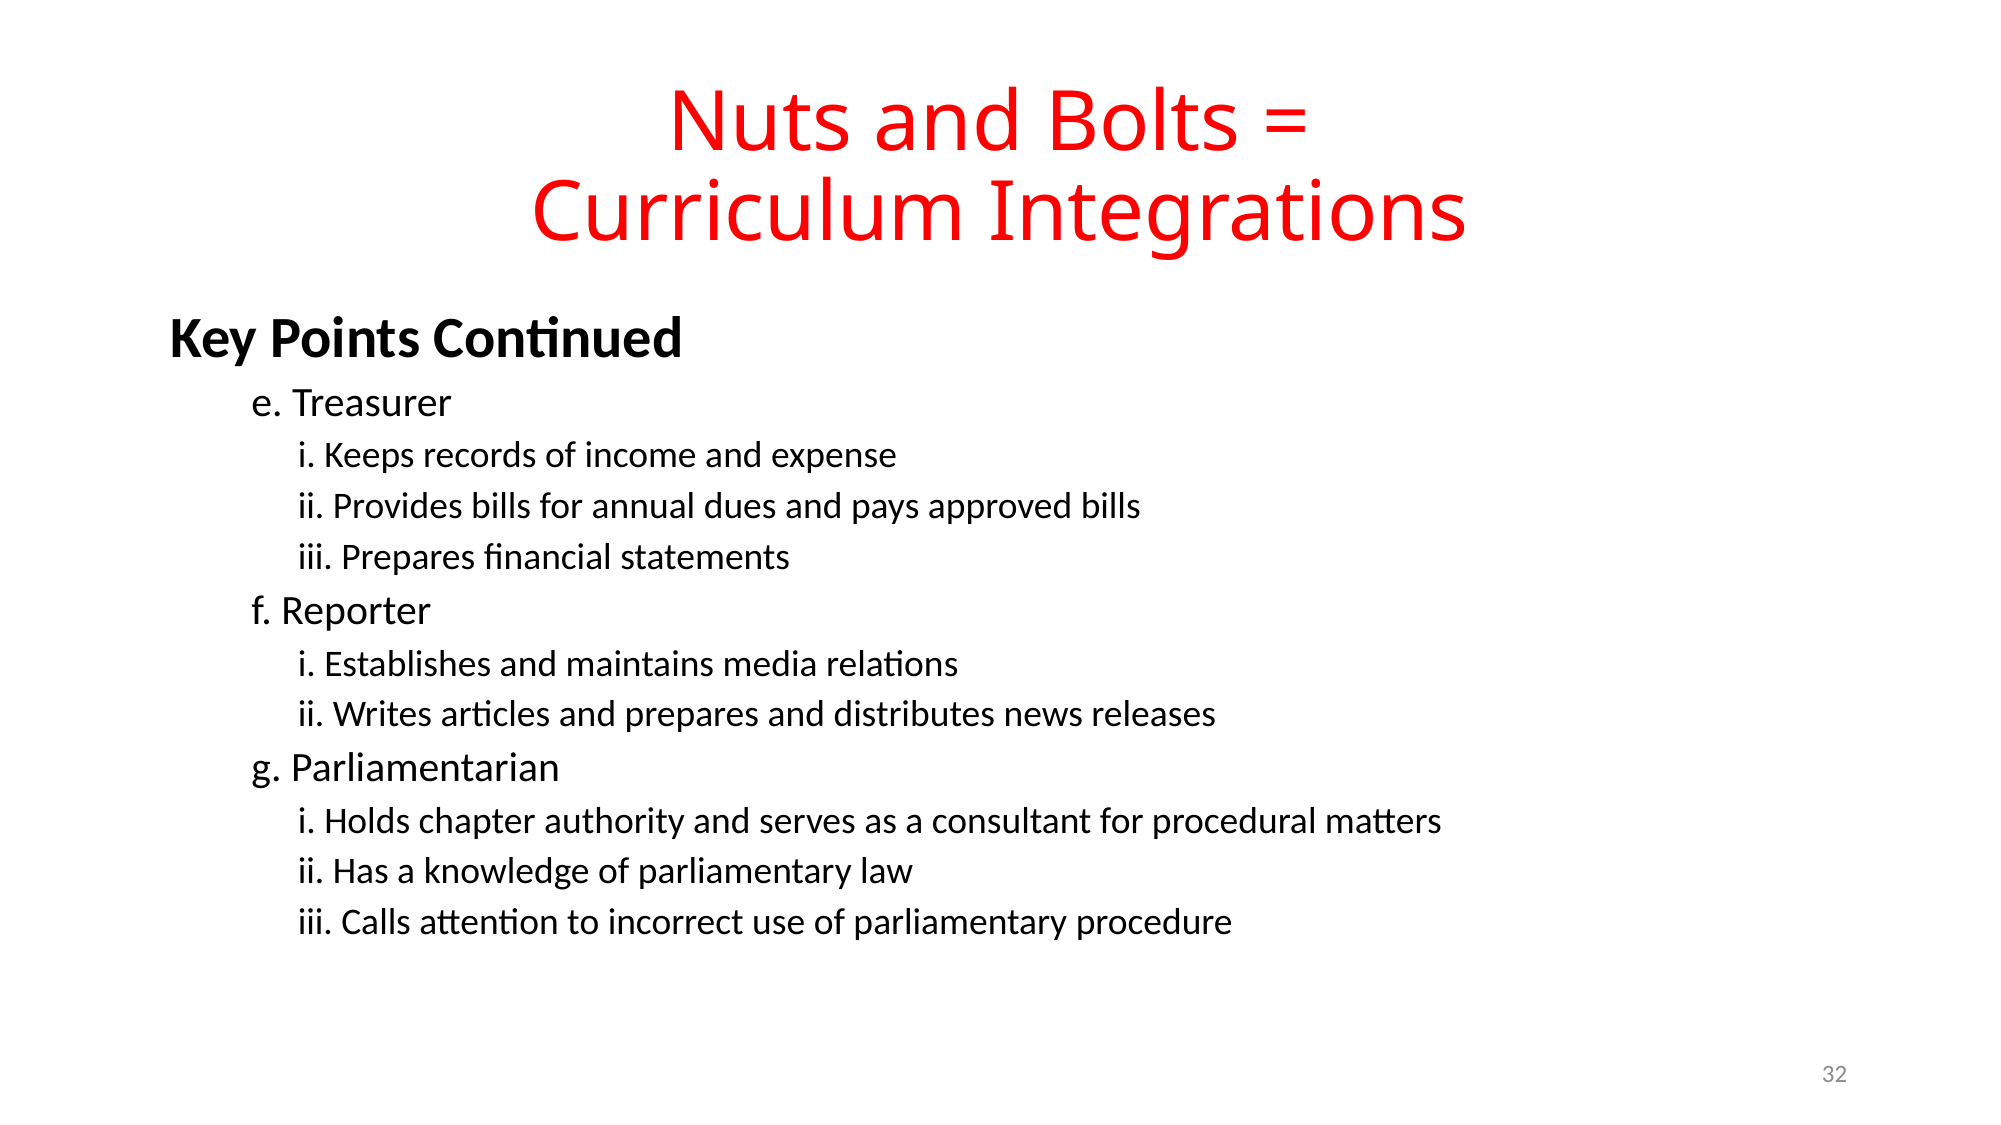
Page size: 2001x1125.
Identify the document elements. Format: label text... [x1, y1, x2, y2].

title Nuts and Bolts = Curriculum Integrations [137, 59, 1863, 278]
slide_number 32 [1412, 1042, 1863, 1103]
list Key Points Continued e. Treasurer i. Keeps records of income and expense ii. Provides bills for annual dues and pays approved bills iii. Prepares financial statements f. Reporter i. Establishes and maintains media relations ii. Writes articles and prepares and distributes news releases g. Parliamentarian i. Holds chapter authority and serves as a consultant for procedural matters ii. Has a knowledge of parliamentary law iii. Calls attention to incorrect use of parliamentary procedure [137, 299, 1863, 1014]
